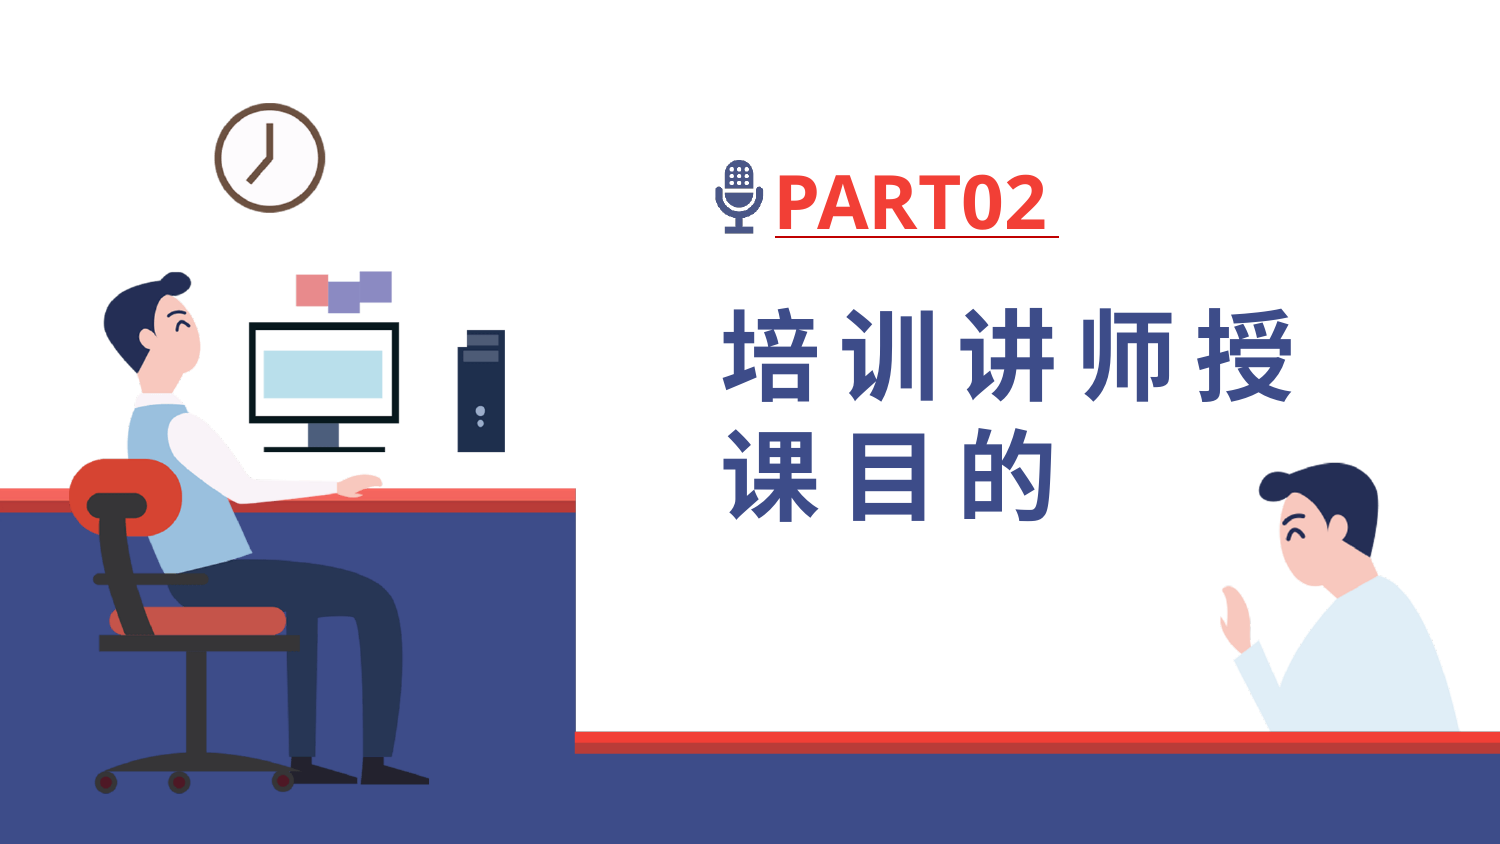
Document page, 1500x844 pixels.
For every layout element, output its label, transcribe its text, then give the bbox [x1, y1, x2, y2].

picture [711, 156, 759, 234]
text_box 培训讲师授课目的 [698, 240, 1405, 487]
picture [0, 67, 1500, 844]
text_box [759, 146, 1249, 253]
